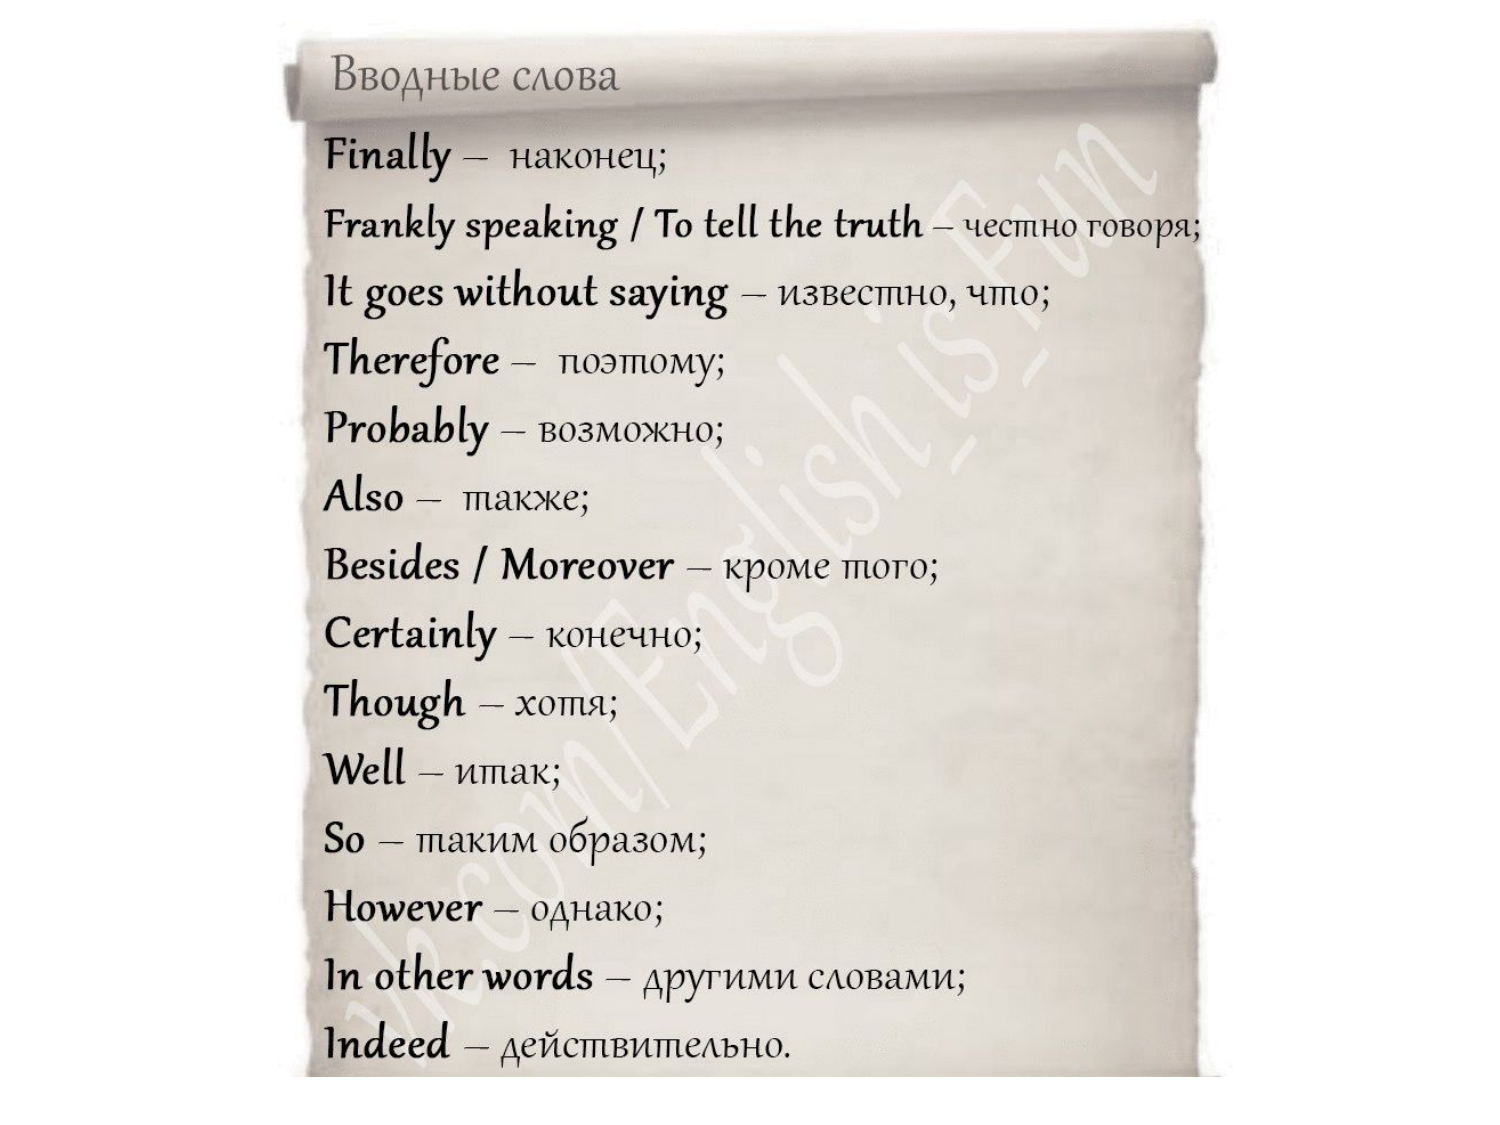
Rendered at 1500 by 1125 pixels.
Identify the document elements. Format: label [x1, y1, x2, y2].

picture [277, 18, 1233, 1077]
